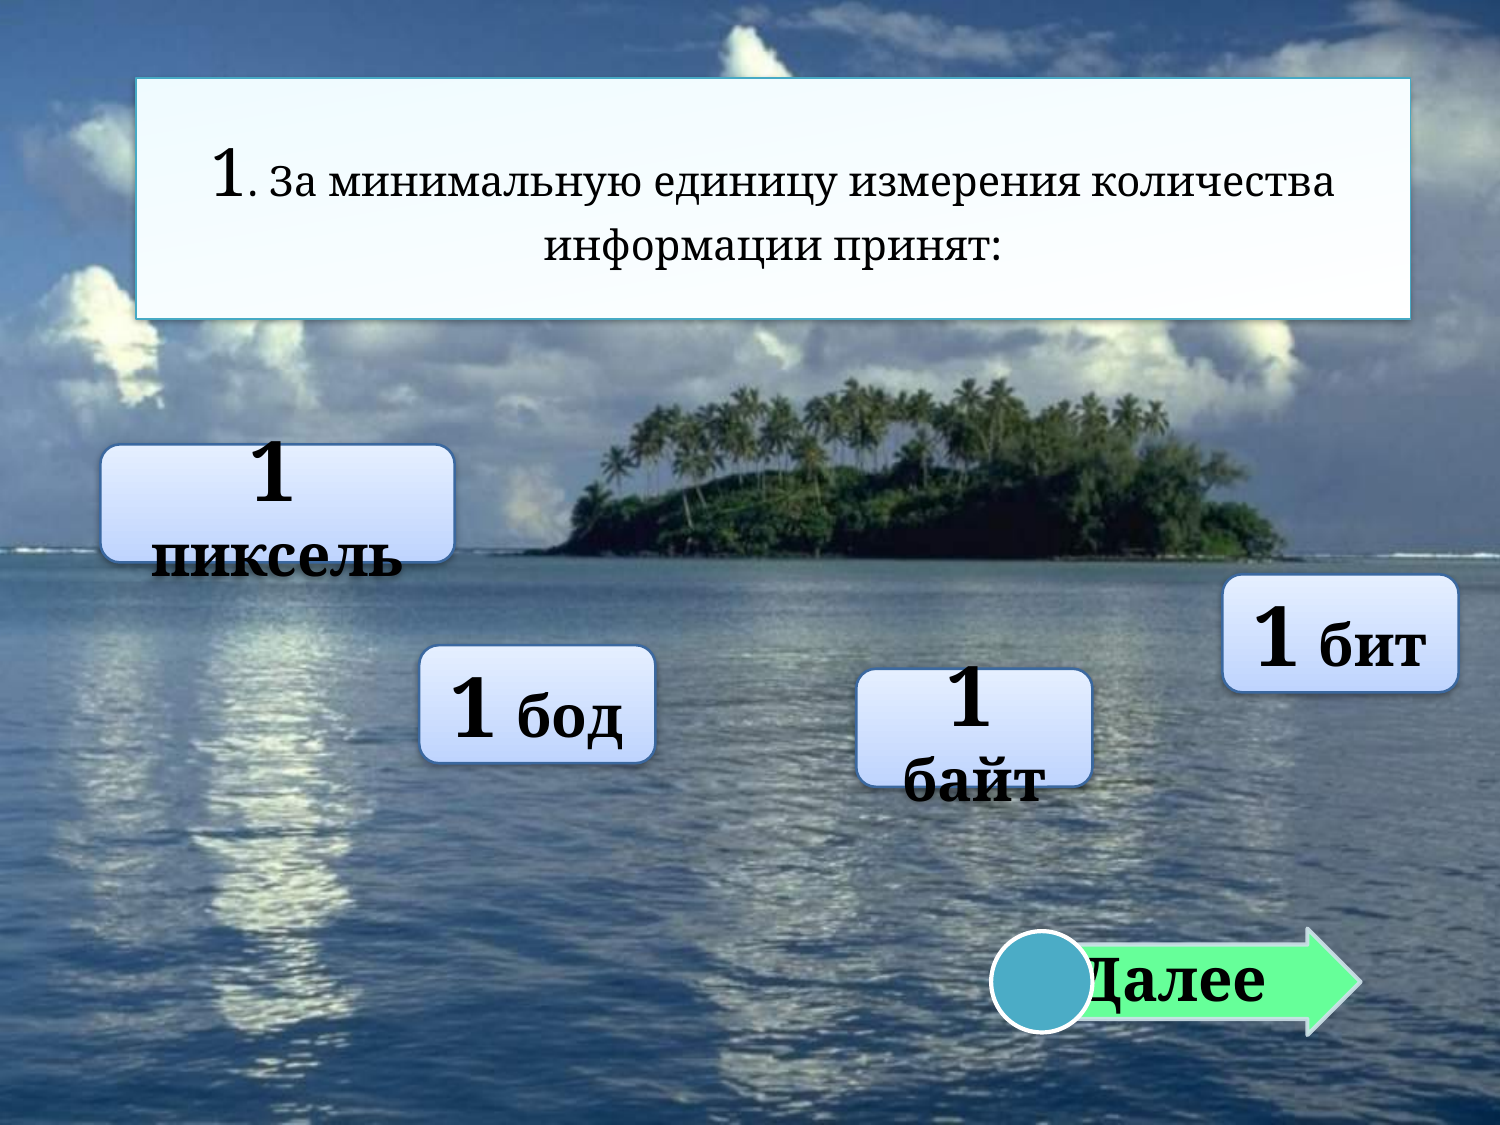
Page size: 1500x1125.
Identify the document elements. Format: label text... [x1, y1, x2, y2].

picture [0, 0, 1500, 1125]
text_box 1 бит [1221, 573, 1460, 694]
title 1. За минимальную единицу измерения количества информации принят: [135, 77, 1411, 320]
text_box 1 бод [418, 644, 657, 764]
text_box 1 байт [855, 667, 1094, 788]
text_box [950, 892, 1428, 1071]
text_box 1 пиксель [99, 443, 456, 564]
